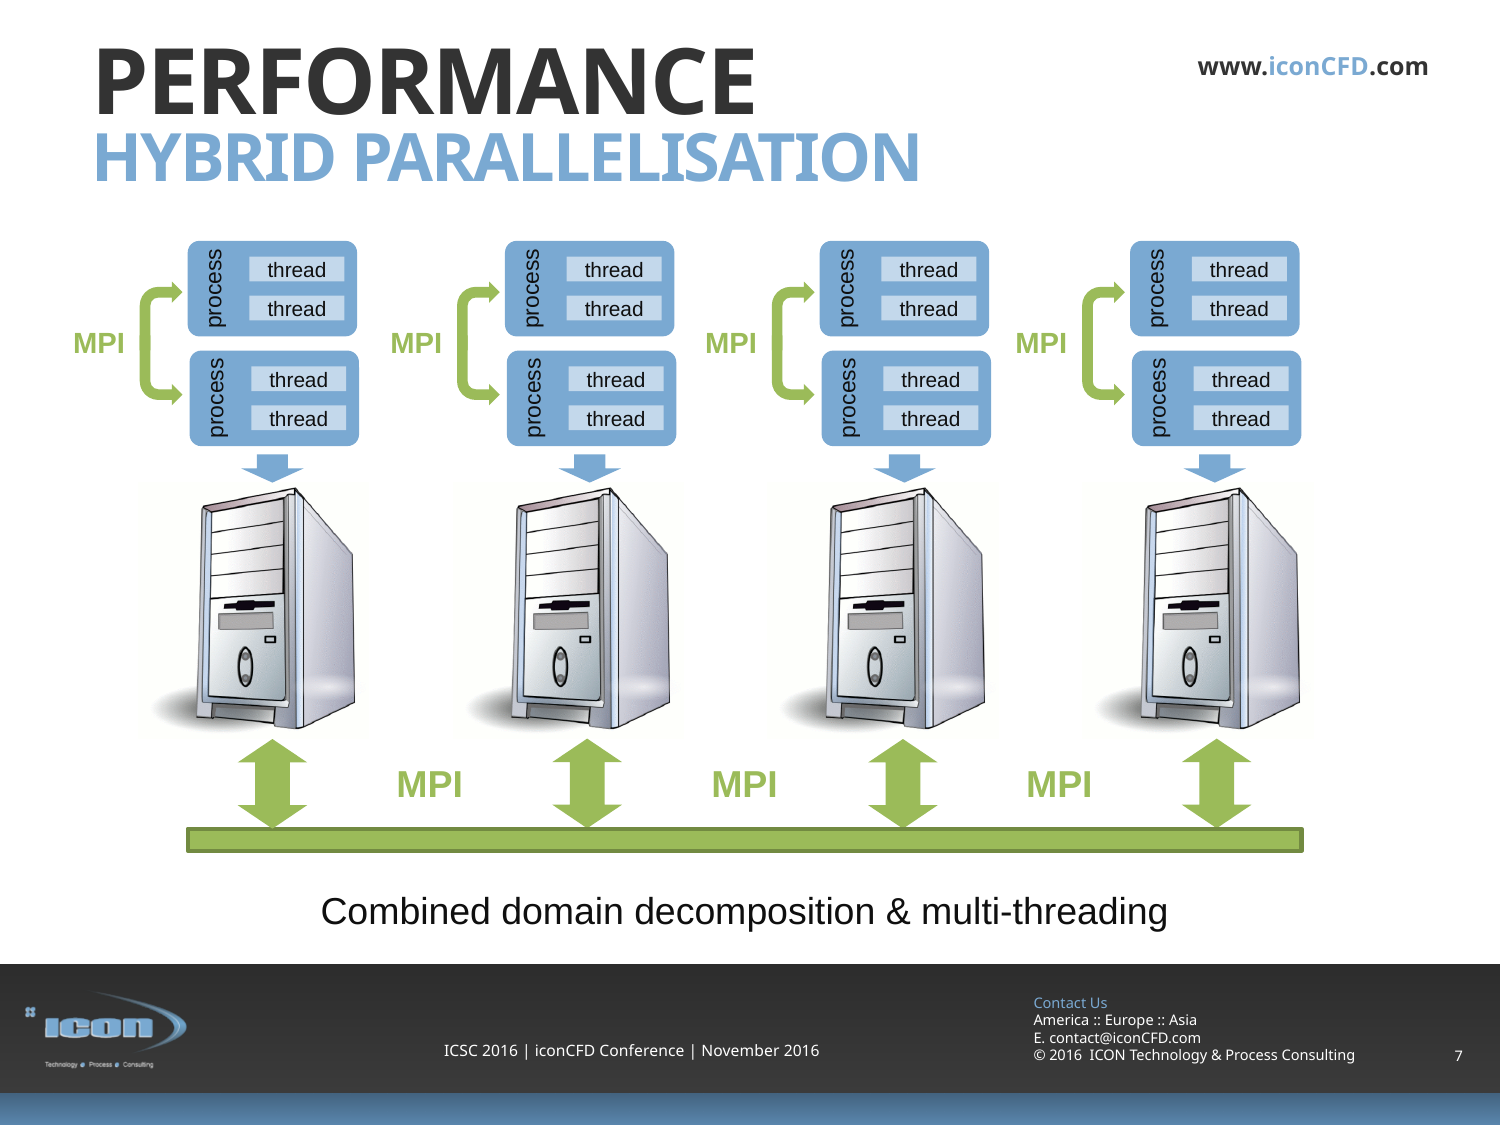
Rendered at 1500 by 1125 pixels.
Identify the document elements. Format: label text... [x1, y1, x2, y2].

title performance [76, 30, 1046, 101]
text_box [368, 240, 677, 483]
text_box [51, 240, 360, 483]
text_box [683, 240, 992, 483]
picture [767, 482, 999, 738]
picture [137, 482, 370, 739]
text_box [993, 240, 1302, 483]
footer ICSC 2016 | iconCFD Conference | November 2016 [371, 1039, 892, 1063]
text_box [187, 738, 1302, 852]
picture [1082, 482, 1314, 739]
list hybrid parallelisation [76, 101, 1412, 208]
text_box Combined domain decomposition & multi-threading [187, 880, 1302, 940]
picture [452, 482, 684, 738]
picture [0, 952, 231, 1077]
